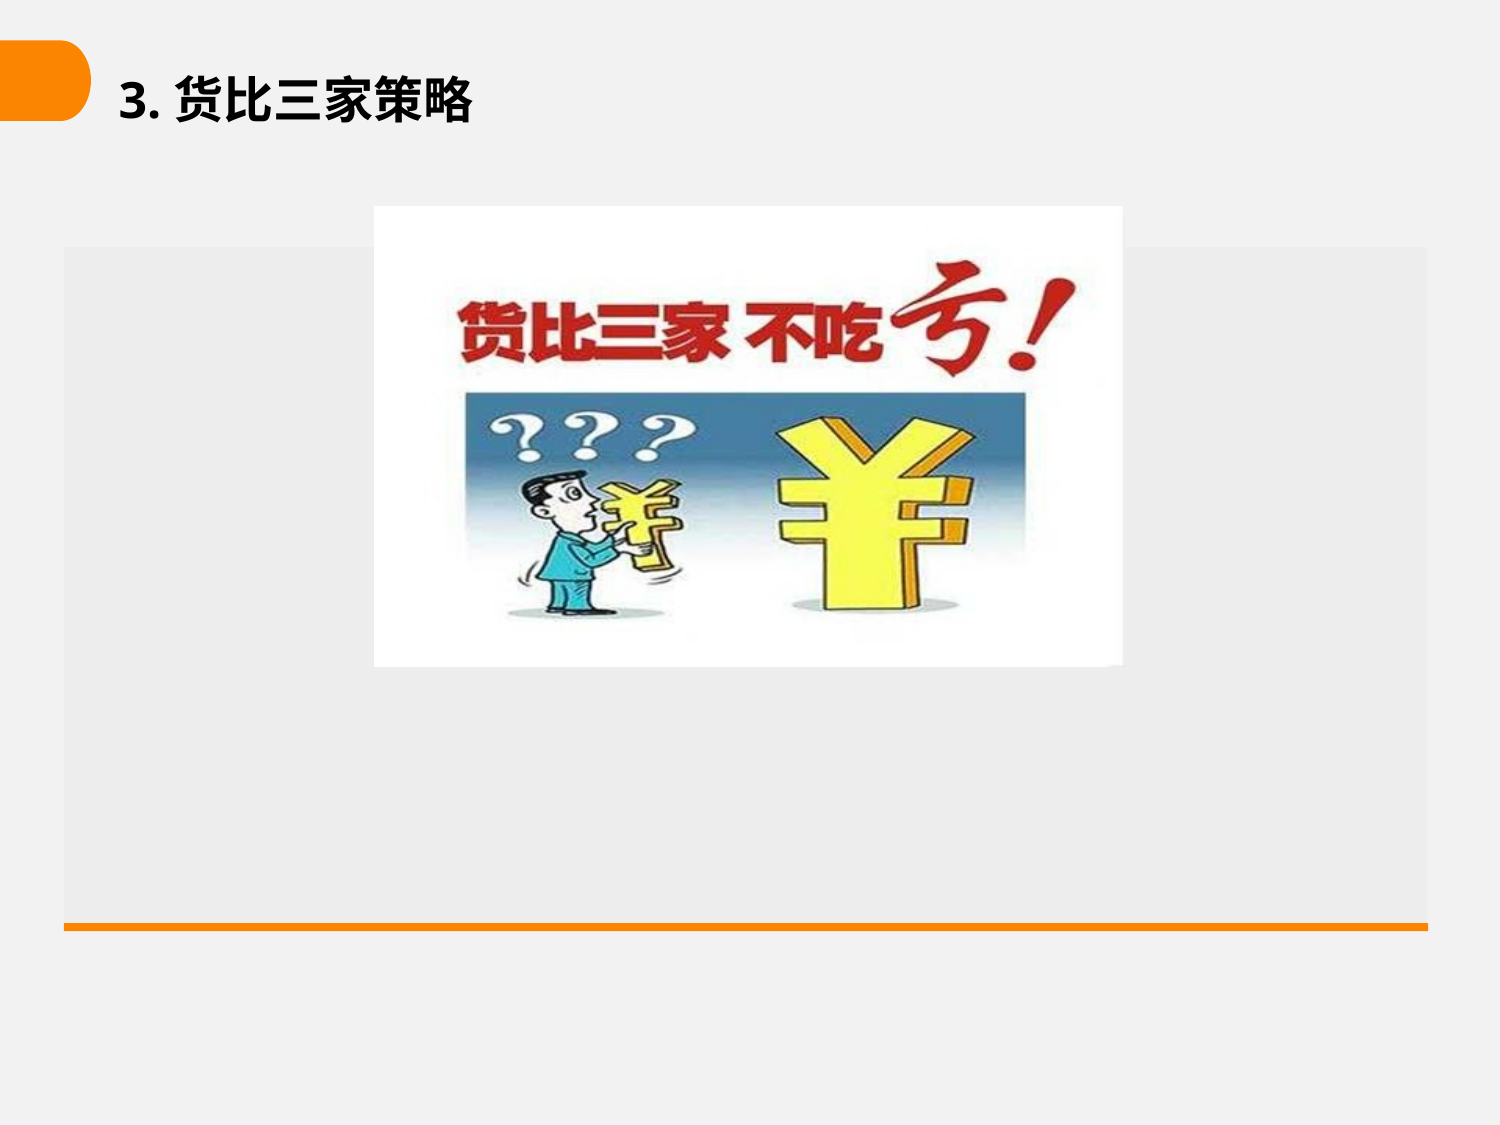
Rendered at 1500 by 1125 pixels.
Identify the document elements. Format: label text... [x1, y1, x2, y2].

title 3.货比三家策略 [103, 40, 858, 157]
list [374, 206, 1125, 668]
